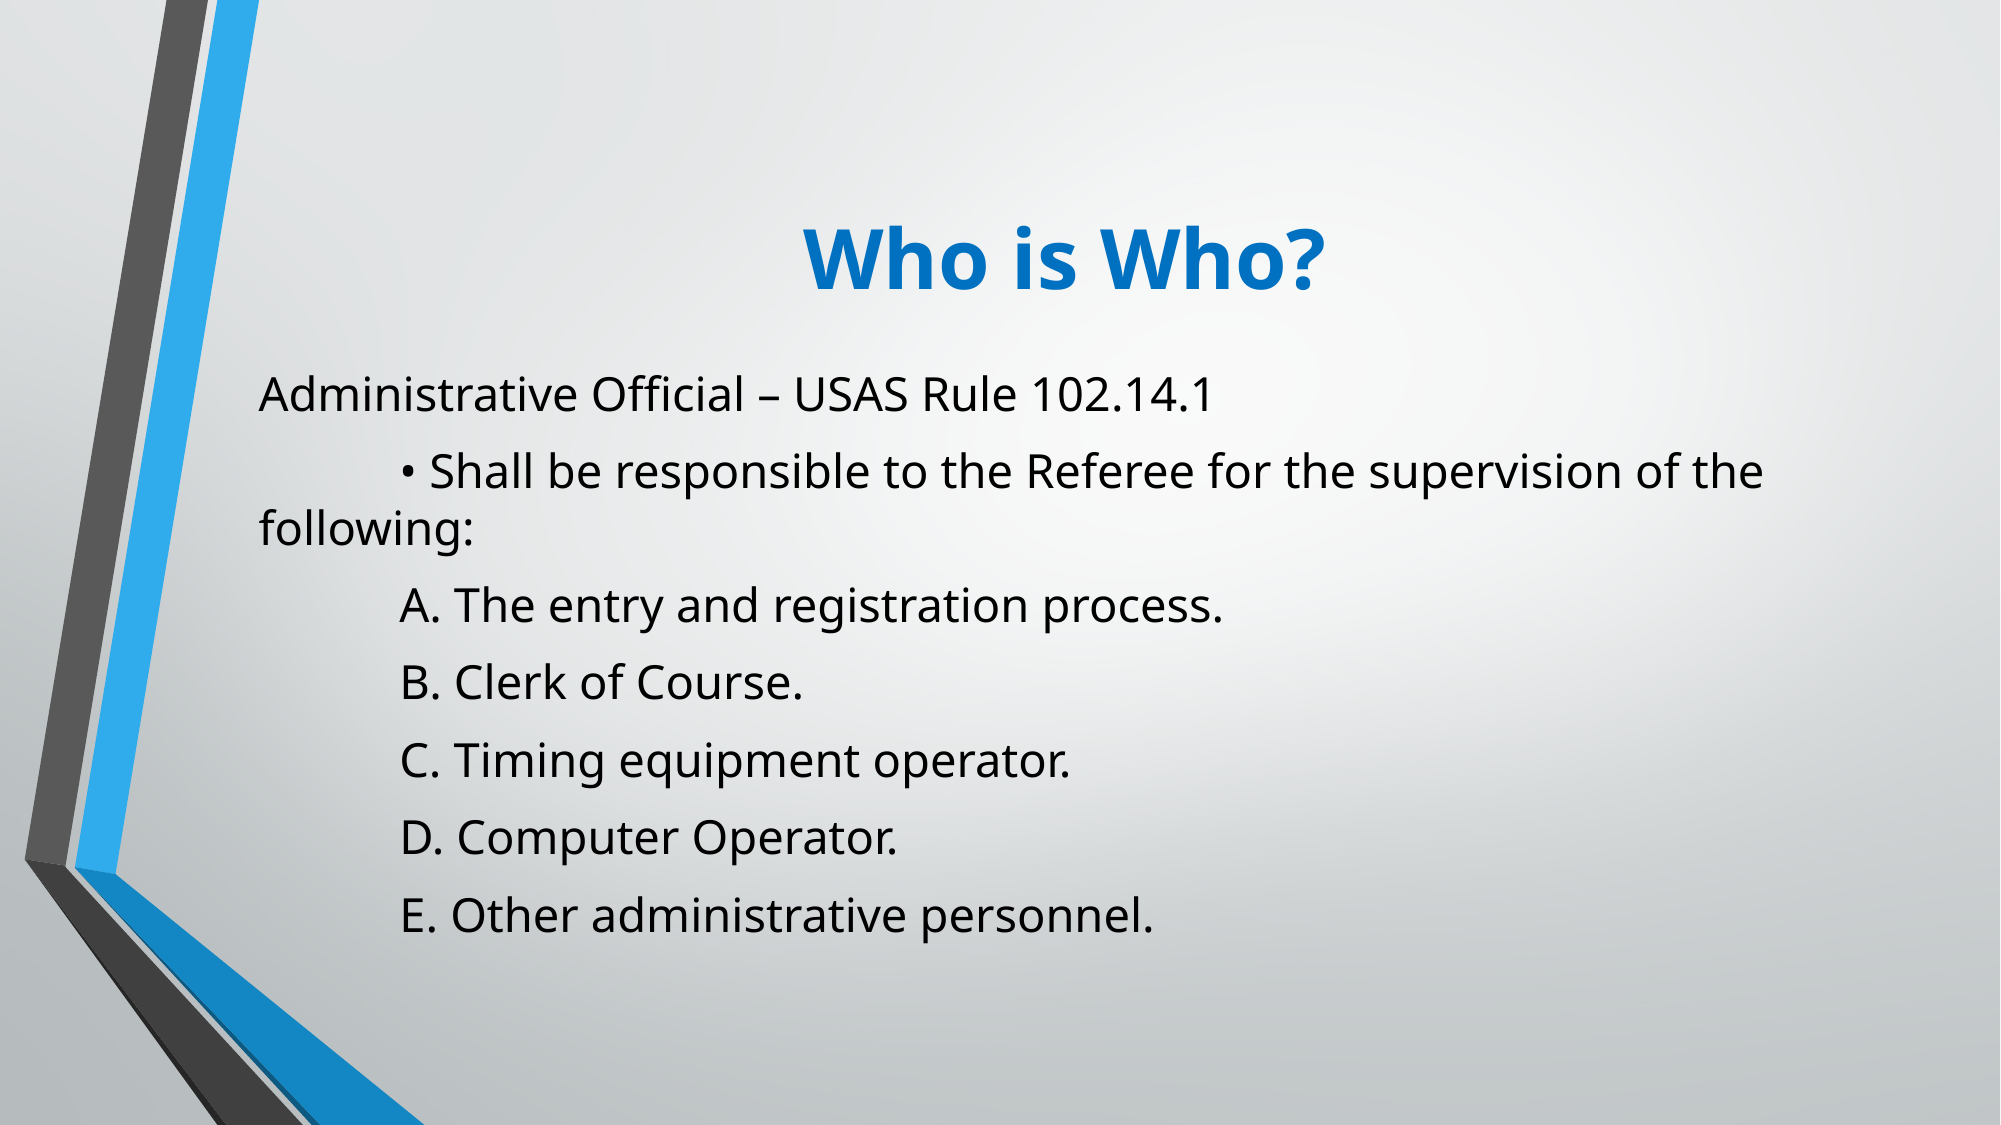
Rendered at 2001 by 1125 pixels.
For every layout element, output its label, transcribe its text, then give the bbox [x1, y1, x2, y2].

title Who is Who? [243, 112, 1887, 355]
list Administrative Official – USAS Rule 102.14.1 • Shall be responsible to the Referee for the supervision of the following: A. The entry and registration process. B. Clerk of Course. C. Timing equipment operator. D. Computer Operator. E. Other administrative personnel. [243, 355, 1887, 950]
